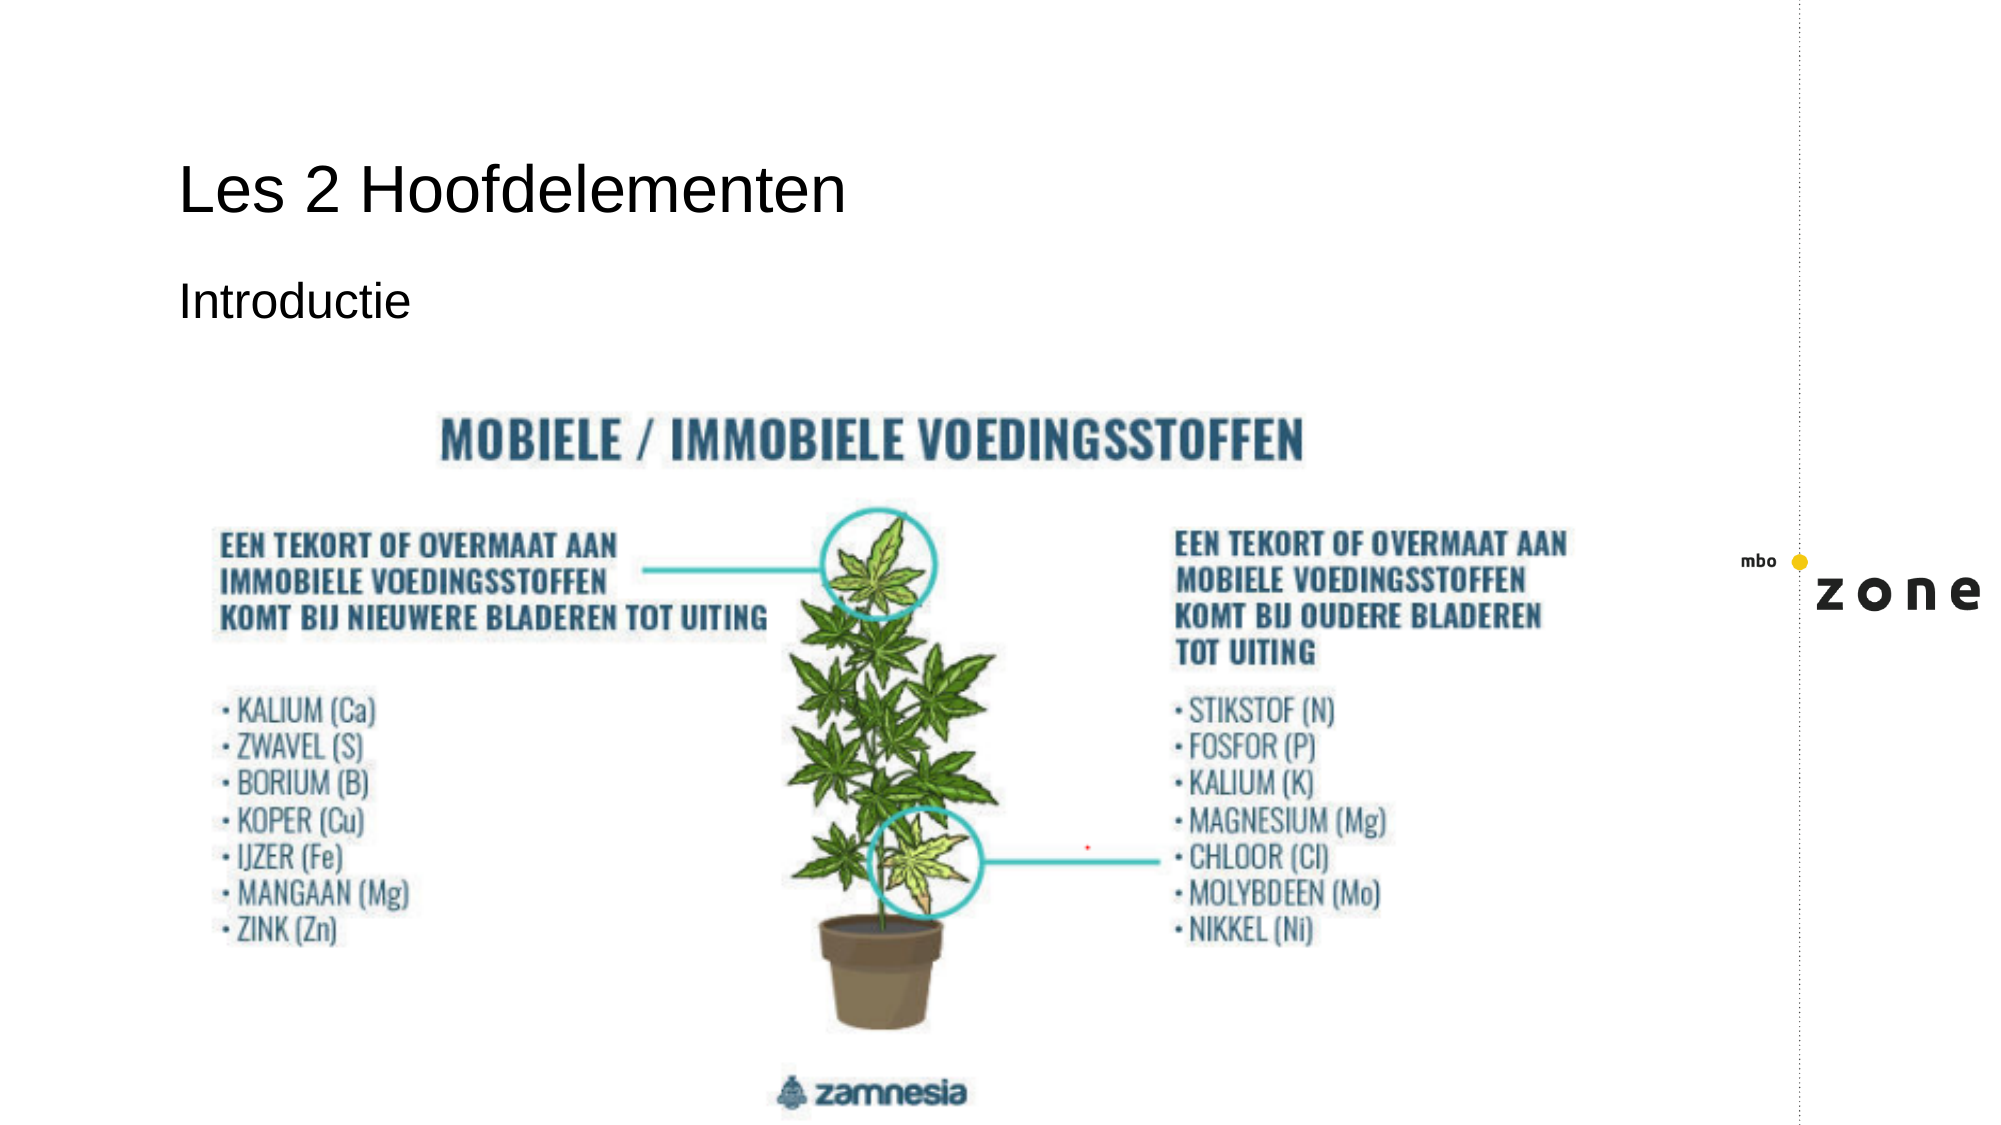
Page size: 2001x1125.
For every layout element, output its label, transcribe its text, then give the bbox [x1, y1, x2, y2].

picture [123, 0, 2001, 1125]
text_box Introductie De komende 2 lessen kijken we naar de 15 essentiële elementen voor de voeding van de planten. Naast hoofd en sporenelementen hebben we het ook vaak over mobiele en immobiele elementen. Het verschil tussen mobiele en immobiele plantenvoeding is vrij eenvoudig. Zodra mobiele voedingsstoffen door een plant worden opgenomen, kunnen ze worden verplaatst naar andere delen van de plant. Met immobiele voedingsstoffen is dat niet mogelijk. In de les Gebreksverschijnselen komen we daar op terug. [163, 261, 1644, 354]
text_box Les 2 Hoofdelementen [163, 138, 1666, 234]
